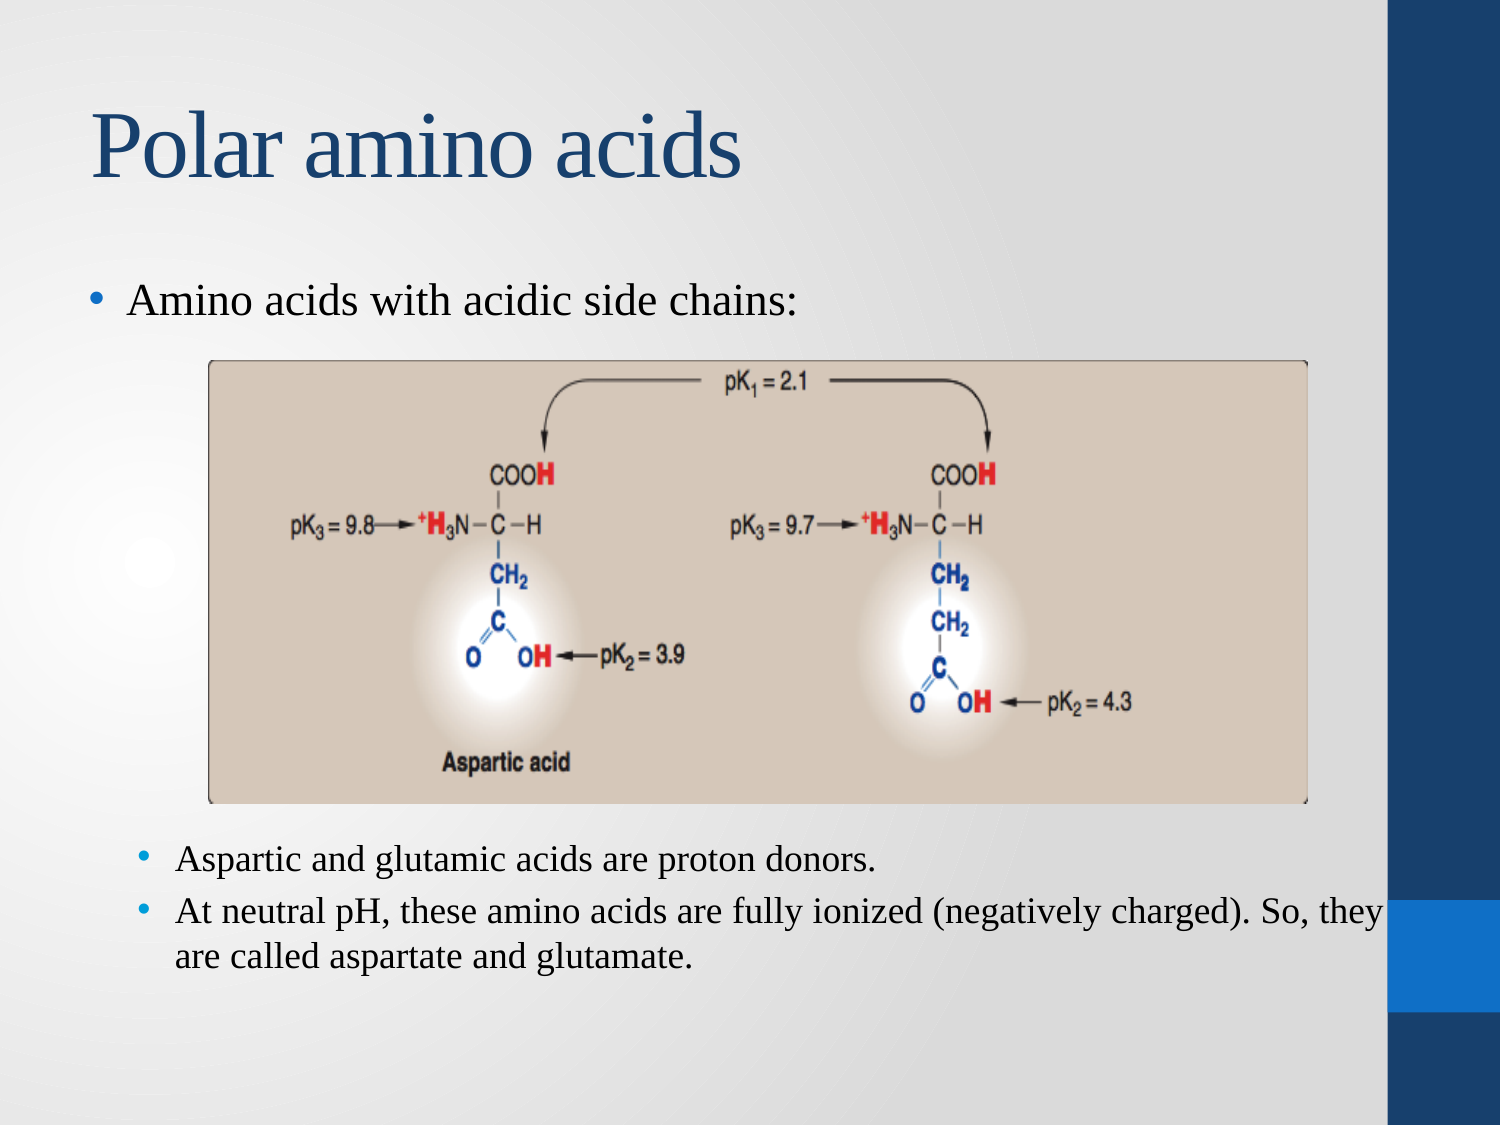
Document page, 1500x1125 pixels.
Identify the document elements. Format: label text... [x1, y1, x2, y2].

list Amino acids with acidic side chains: Aspartic and glutamic acids are proton donors. At neutral pH, these amino acids are fully ionized (negatively charged). So, they are called aspartate and glutamate. [54, 262, 1405, 1064]
title Polar amino acids [75, 45, 1325, 233]
picture [207, 360, 1309, 804]
